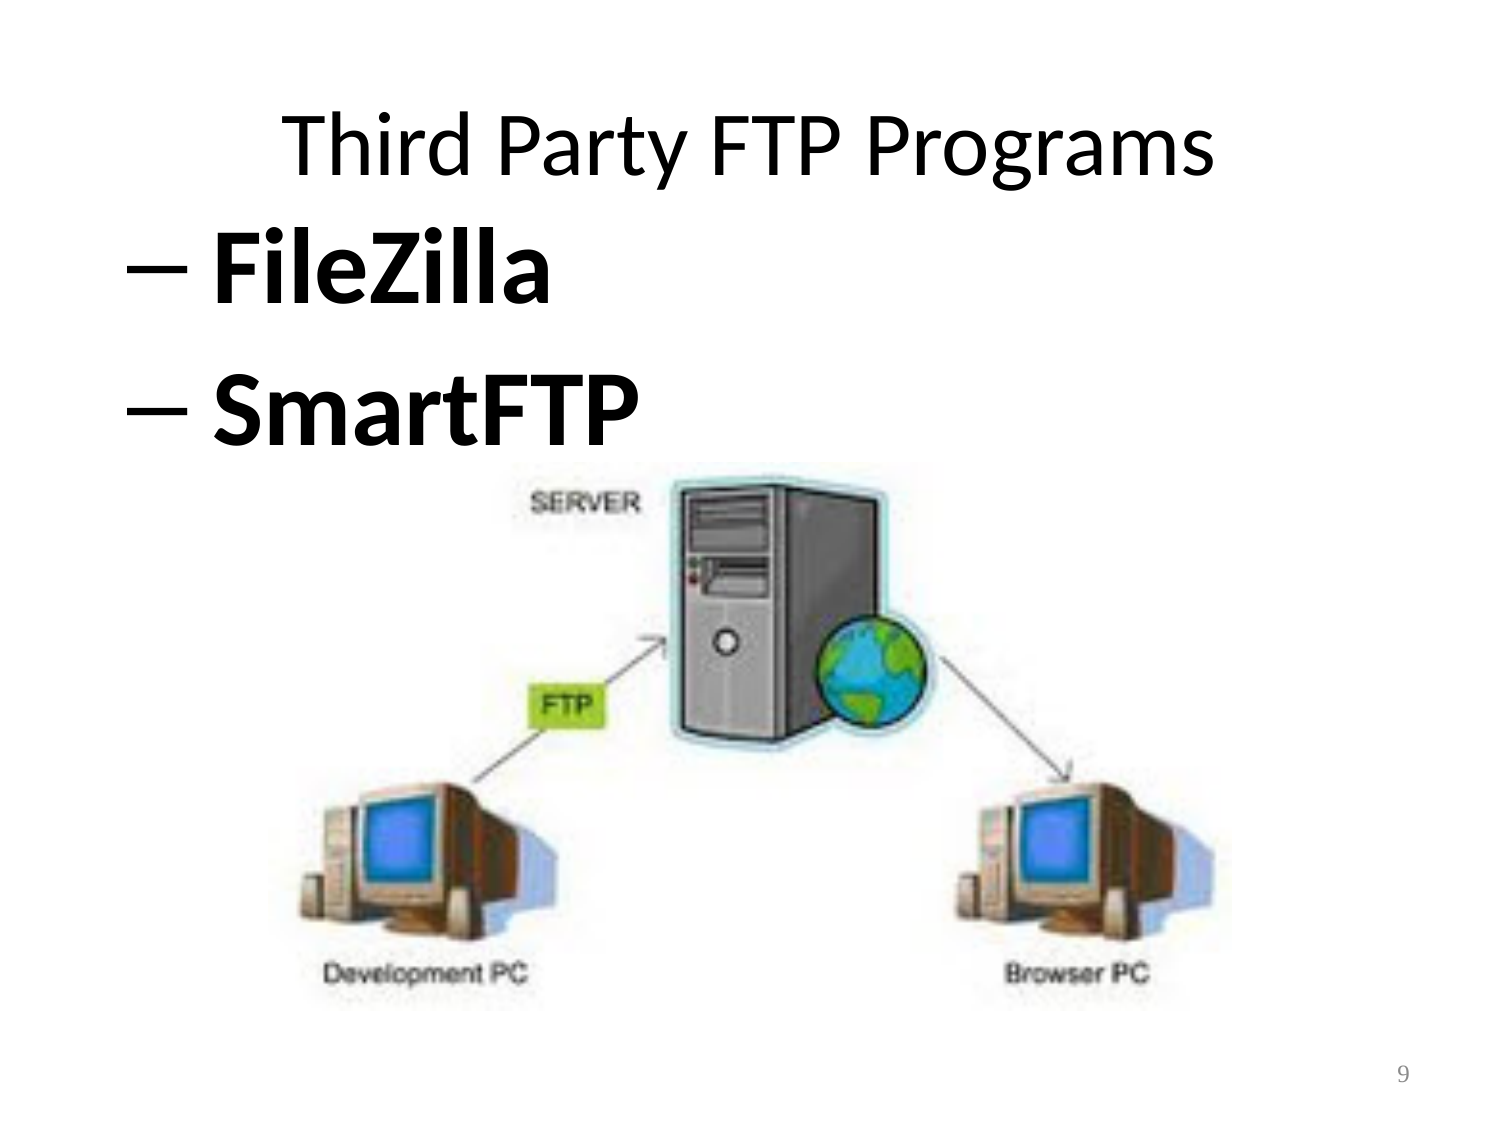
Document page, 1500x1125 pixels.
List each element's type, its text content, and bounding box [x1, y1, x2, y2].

list FileZilla SmartFTP [37, 187, 1475, 993]
picture [268, 461, 1232, 1011]
slide_number 9 [1074, 1042, 1425, 1103]
title Third Party FTP Programs [75, 45, 1425, 187]
